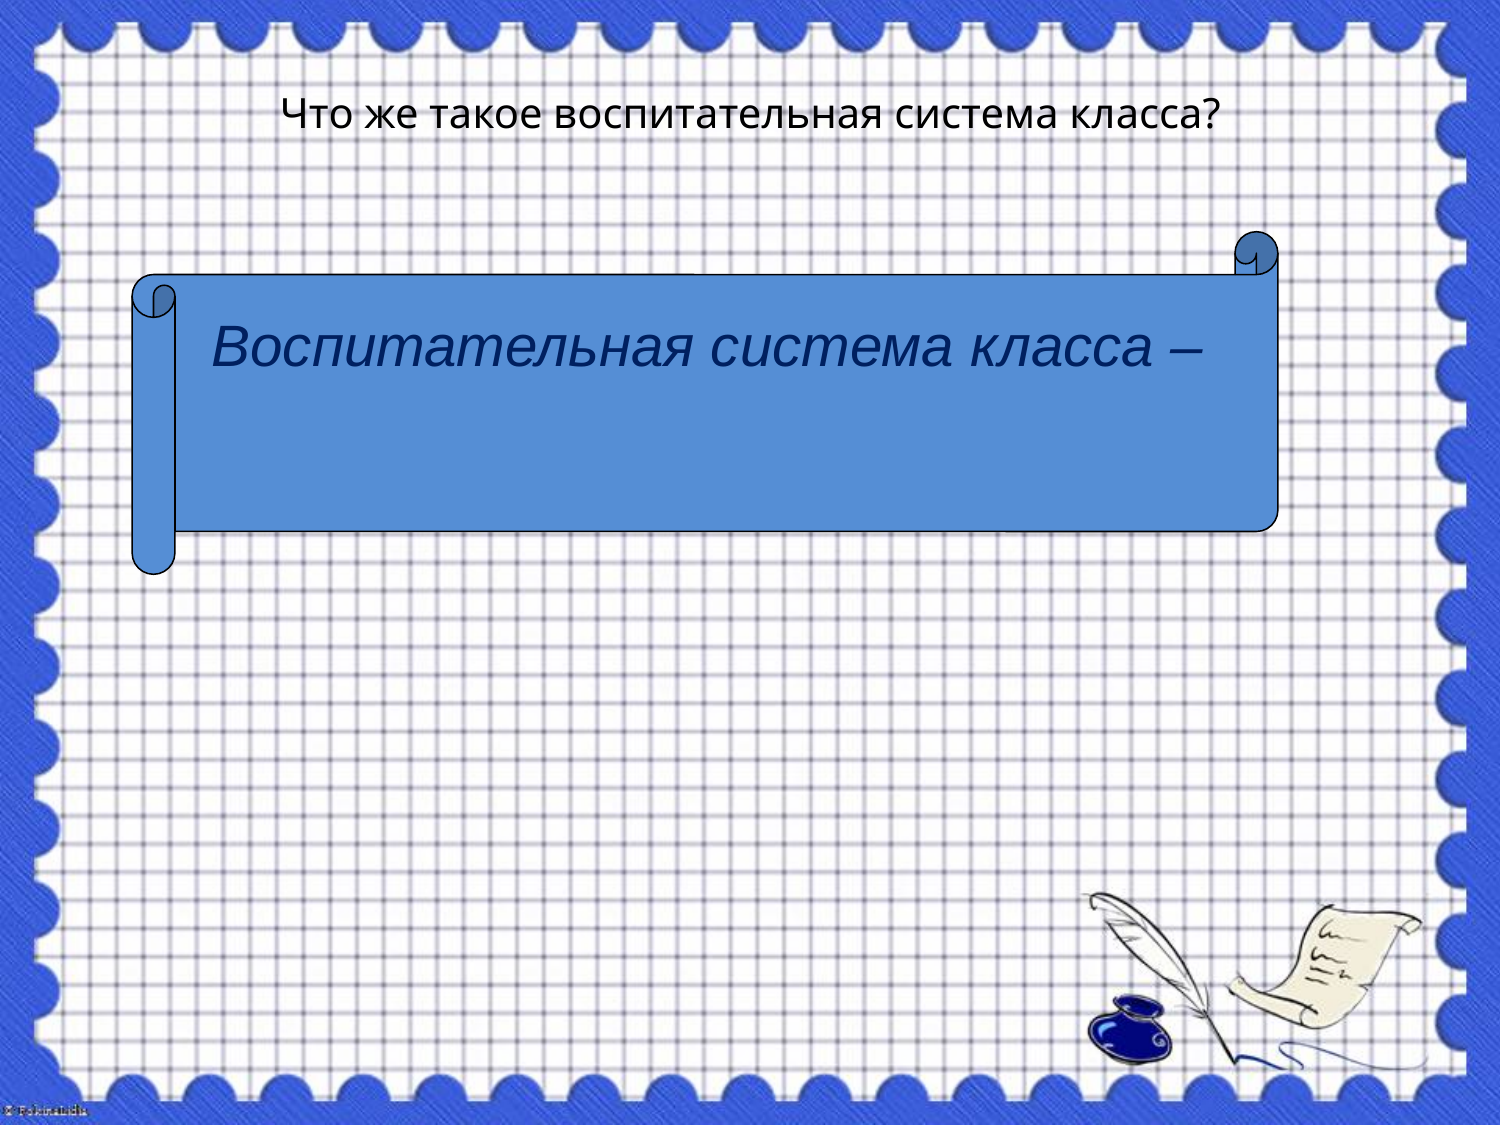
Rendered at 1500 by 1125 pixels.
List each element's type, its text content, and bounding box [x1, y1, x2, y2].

picture [0, 0, 1500, 1125]
text_box Воспитательная система класса – [132, 231, 1278, 575]
text_box Что же такое воспитательная система класса? [182, 79, 1329, 195]
